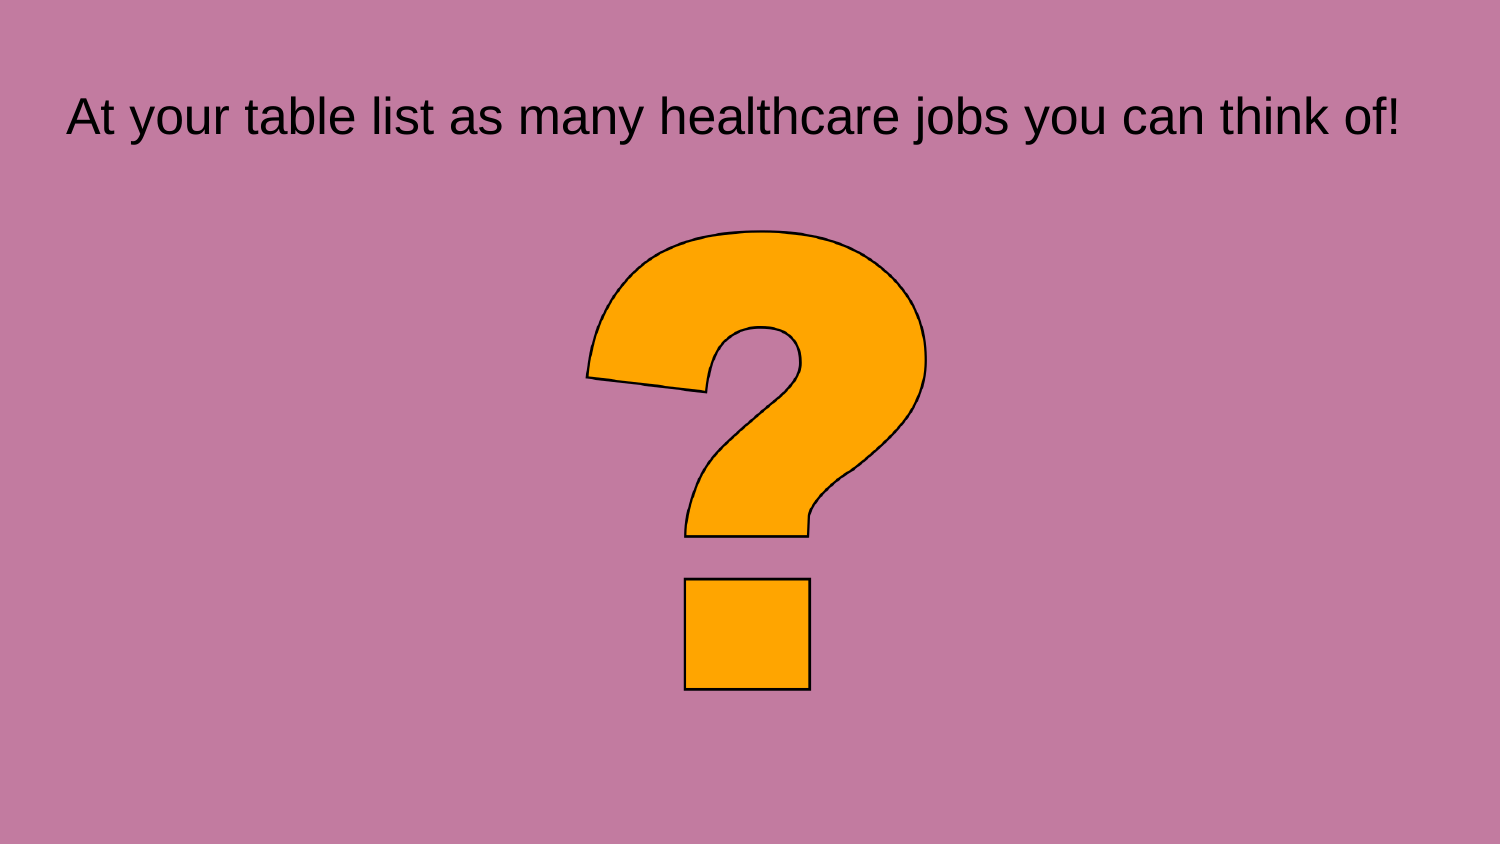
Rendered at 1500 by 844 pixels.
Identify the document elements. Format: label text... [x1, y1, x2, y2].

title At your table list as many healthcare jobs you can think of! [51, 72, 1449, 167]
picture [463, 186, 1029, 752]
